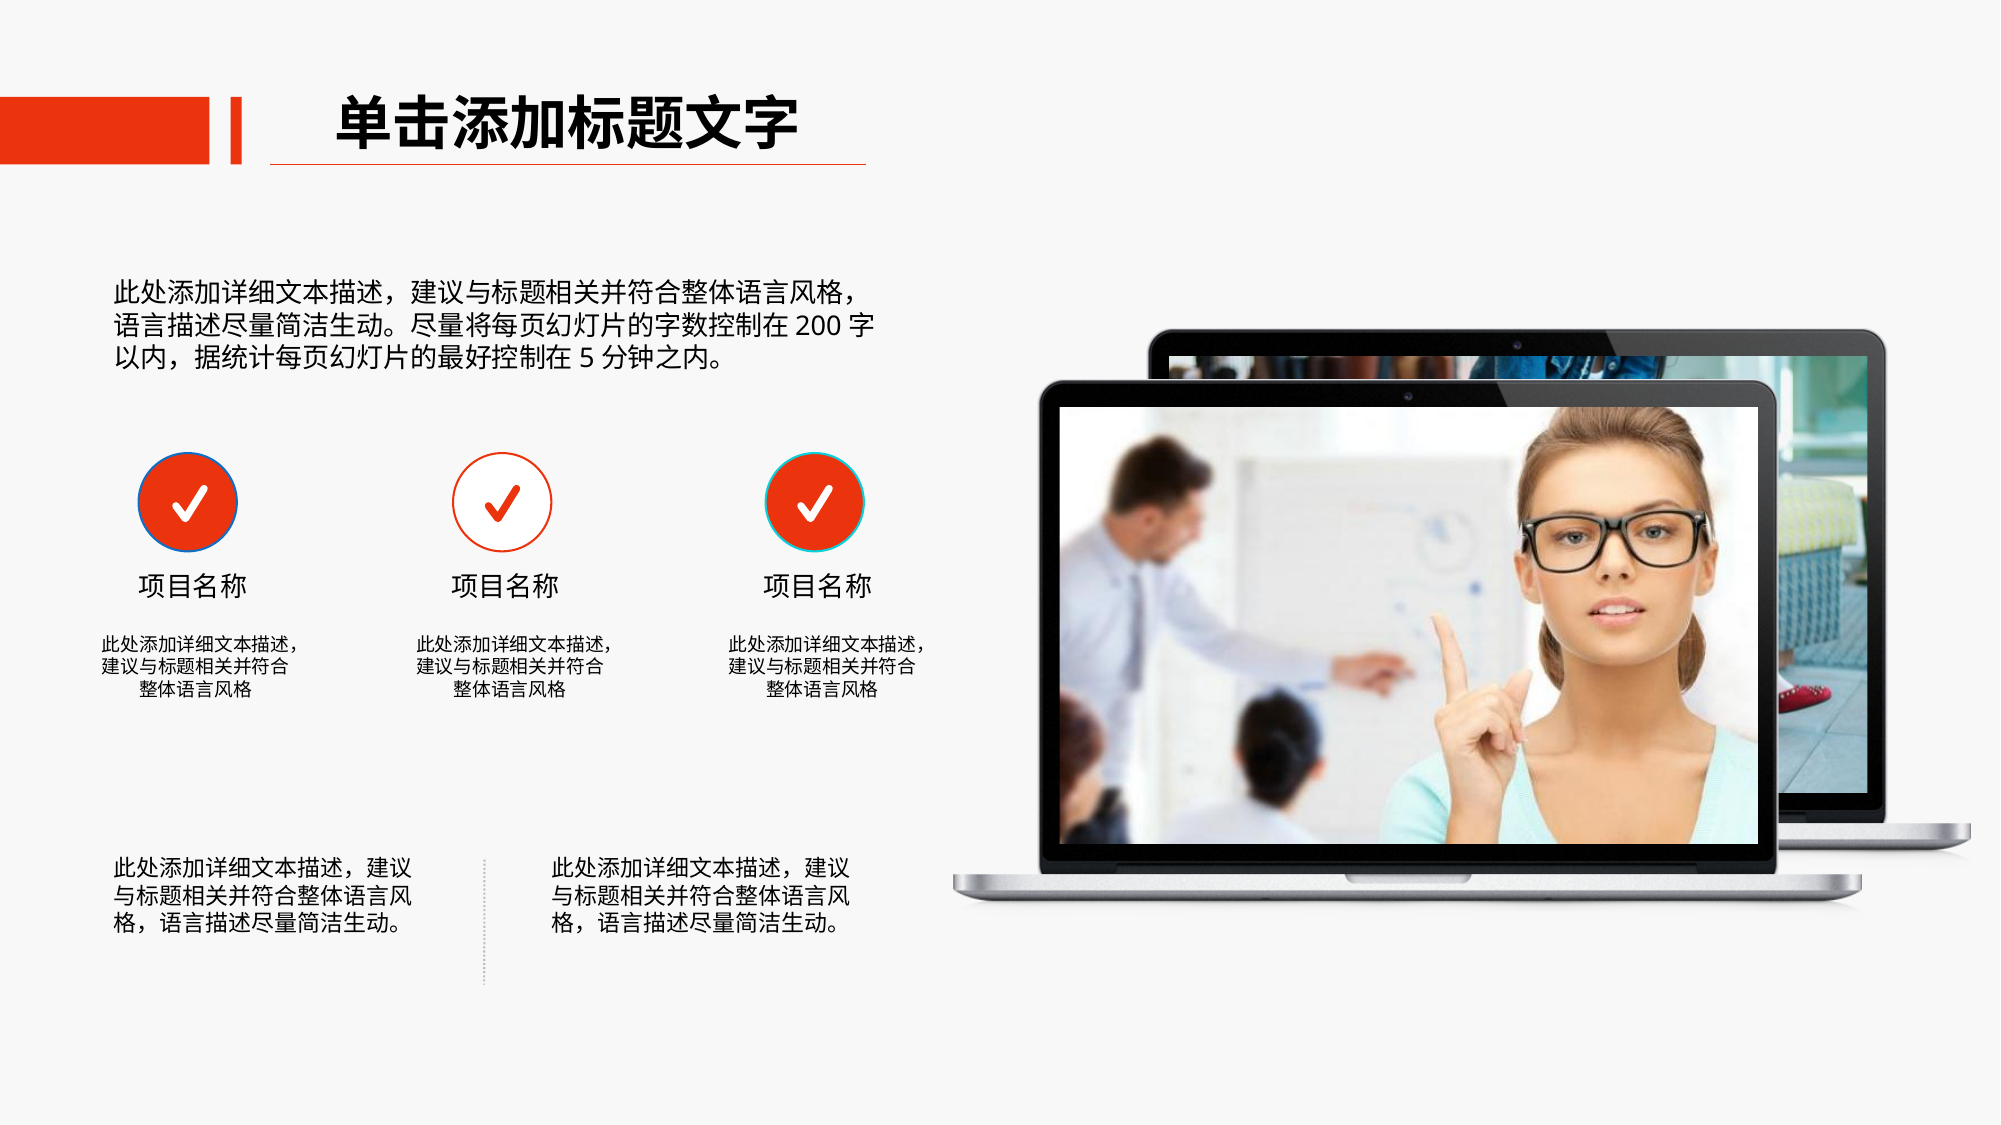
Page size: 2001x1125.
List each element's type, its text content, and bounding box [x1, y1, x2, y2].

picture [0, 0, 2001, 1125]
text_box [1062, 328, 1971, 877]
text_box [392, 453, 627, 709]
text_box [0, 96, 210, 165]
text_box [953, 379, 1862, 928]
text_box [230, 96, 243, 165]
text_box 单击添加标题文字 [320, 78, 816, 164]
text_box 此处添加详细文本描述，建议与标题相关并符合整体语言风格，语言描述尽量简洁生动。 [531, 843, 875, 947]
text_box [78, 453, 313, 709]
text_box 此处添加详细文本描述，建议与标题相关并符合整体语言风格，语言描述尽量简洁生动。尽量将每页幻灯片的字数控制在200字以内，据统计每页幻灯片的最好控制在5分钟之内。 [93, 265, 907, 383]
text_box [705, 453, 940, 709]
text_box 此处添加详细文本描述，建议与标题相关并符合整体语言风格，语言描述尽量简洁生动。 [93, 843, 438, 947]
